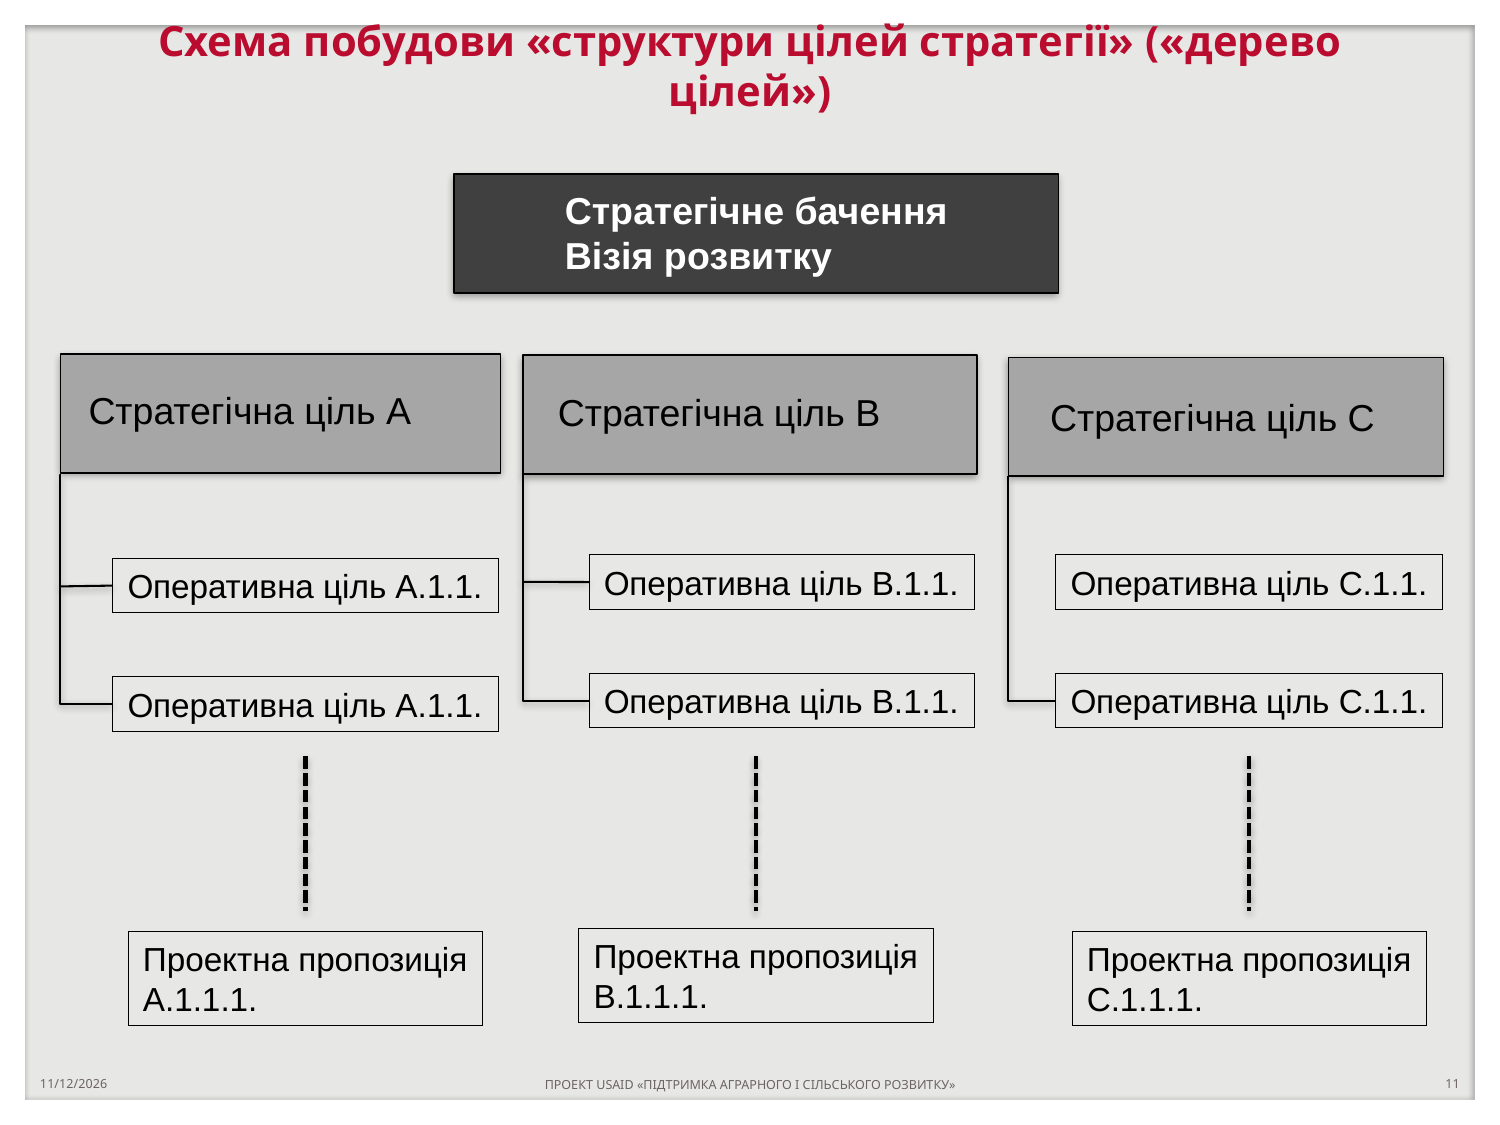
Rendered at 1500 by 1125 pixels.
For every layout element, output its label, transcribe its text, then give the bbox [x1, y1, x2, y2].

footer ПРОЕКТ USAID «ПІДТРИМКА АГРАРНОГО І СІЛЬСЬКОГО РОЗВИТКУ» [512, 1069, 988, 1100]
text_box Стратегічна ціль А [73, 379, 427, 440]
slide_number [24, 1069, 375, 1100]
text_box [60, 353, 501, 474]
text_box [1008, 357, 1444, 477]
text_box Оперативна ціль А.1.1. [112, 676, 499, 732]
text_box Стратегічна ціль С [1035, 386, 1390, 447]
text_box Оперативна ціль В.1.1. [670, 554, 975, 610]
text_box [0, 564, 201, 615]
text_box Оперативна ціль С.1.1. [1055, 673, 1443, 728]
text_box Проектна пропозиція В.1.1.1. [578, 928, 934, 1023]
text_box Оперативна ціль А.1.1. [112, 558, 436, 613]
text_box Проектна пропозиція С.1.1.1. [1072, 931, 1427, 1026]
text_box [917, 565, 1144, 612]
text_box Стратегічне бачення Візія розвитку [550, 179, 963, 285]
title Схема побудови «структури цілей стратегії» («дерево цілей») [112, 56, 1388, 123]
text_box Стратегічна ціль В [543, 381, 896, 442]
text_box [440, 554, 670, 619]
text_box Оперативна ціль В.1.1. [589, 673, 975, 728]
text_box [453, 173, 1059, 294]
text_box Оперативна ціль С.1.1. [1055, 554, 1443, 610]
text_box Проектна пропозиція А.1.1.1. [128, 931, 483, 1026]
slide_number 11 [1125, 1069, 1475, 1100]
text_box [522, 354, 978, 475]
